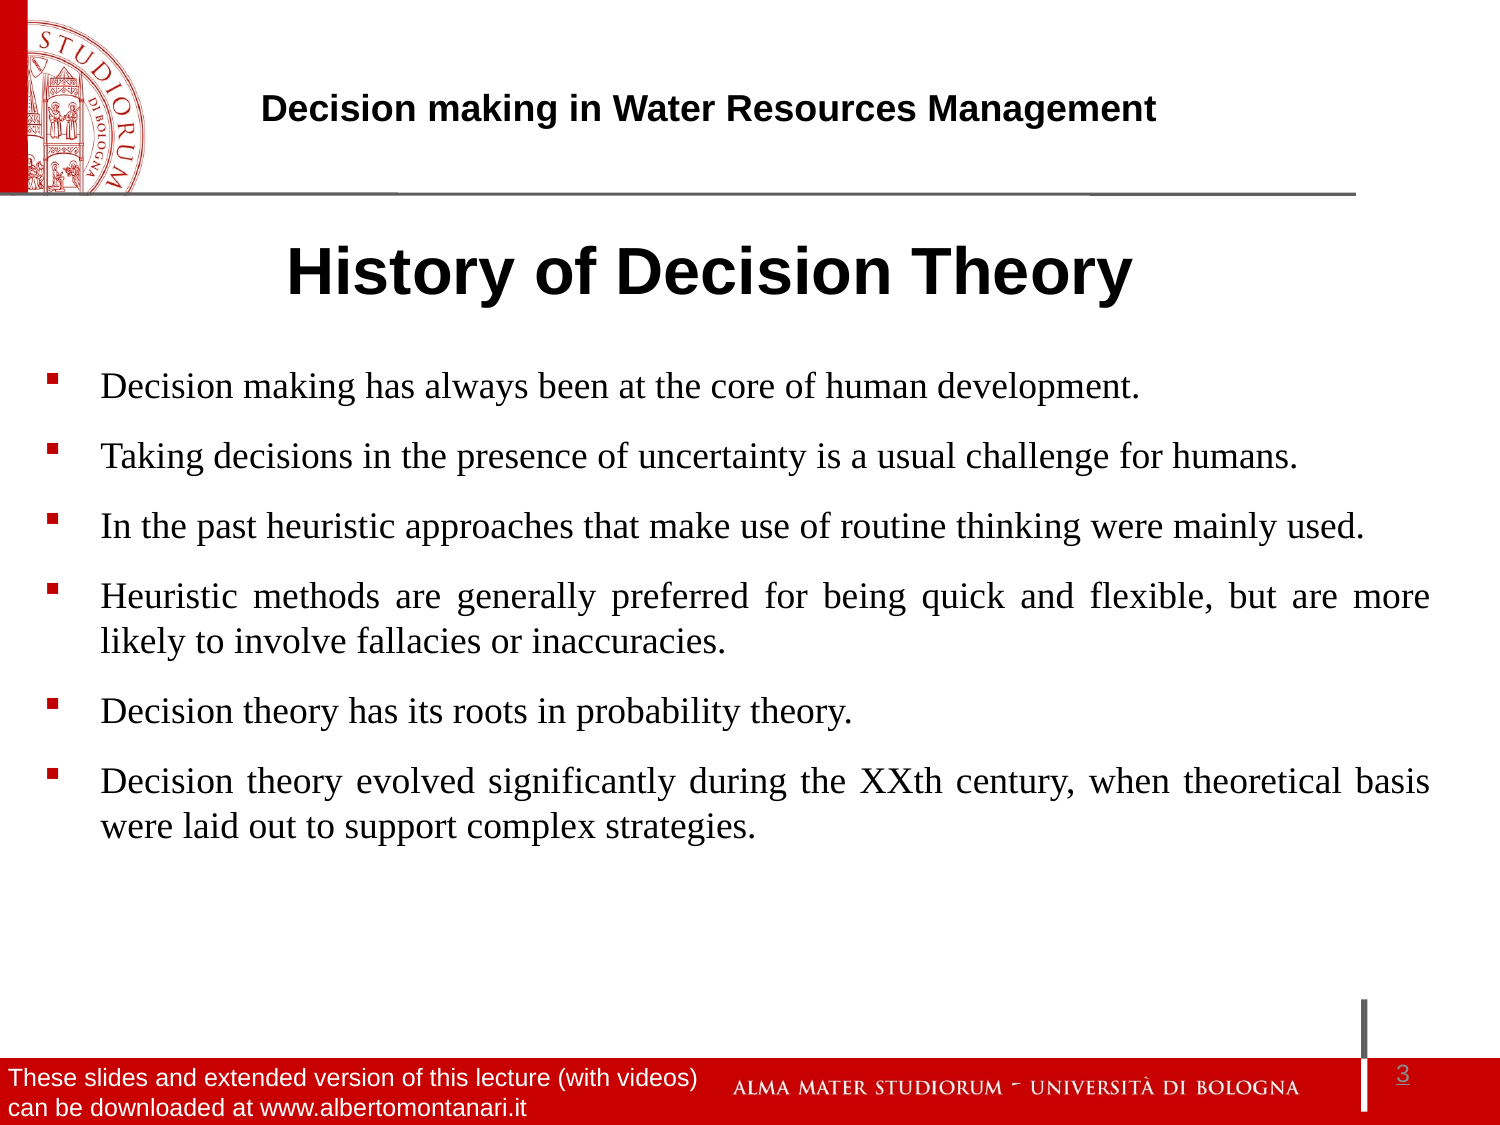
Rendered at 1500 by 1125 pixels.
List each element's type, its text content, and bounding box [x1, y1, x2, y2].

picture [28, 16, 151, 192]
list Decision making has always been at the core of human development. Taking decisions in the presence of uncertainty is a usual challenge for humans. In the past heuristic approaches that make use of routine thinking were mainly used. Heuristic methods are generally preferred for being quick and flexible, but are more likely to involve fallacies or inaccuracies. Decision theory has its roots in probability theory. Decision theory evolved significantly during the XXth century, when theoretical basis were laid out to support complex strategies. [29, 353, 1447, 1006]
text_box History of Decision Theory [143, 220, 1278, 316]
picture [0, 1058, 1500, 1125]
slide_number 3 [1074, 1042, 1425, 1103]
